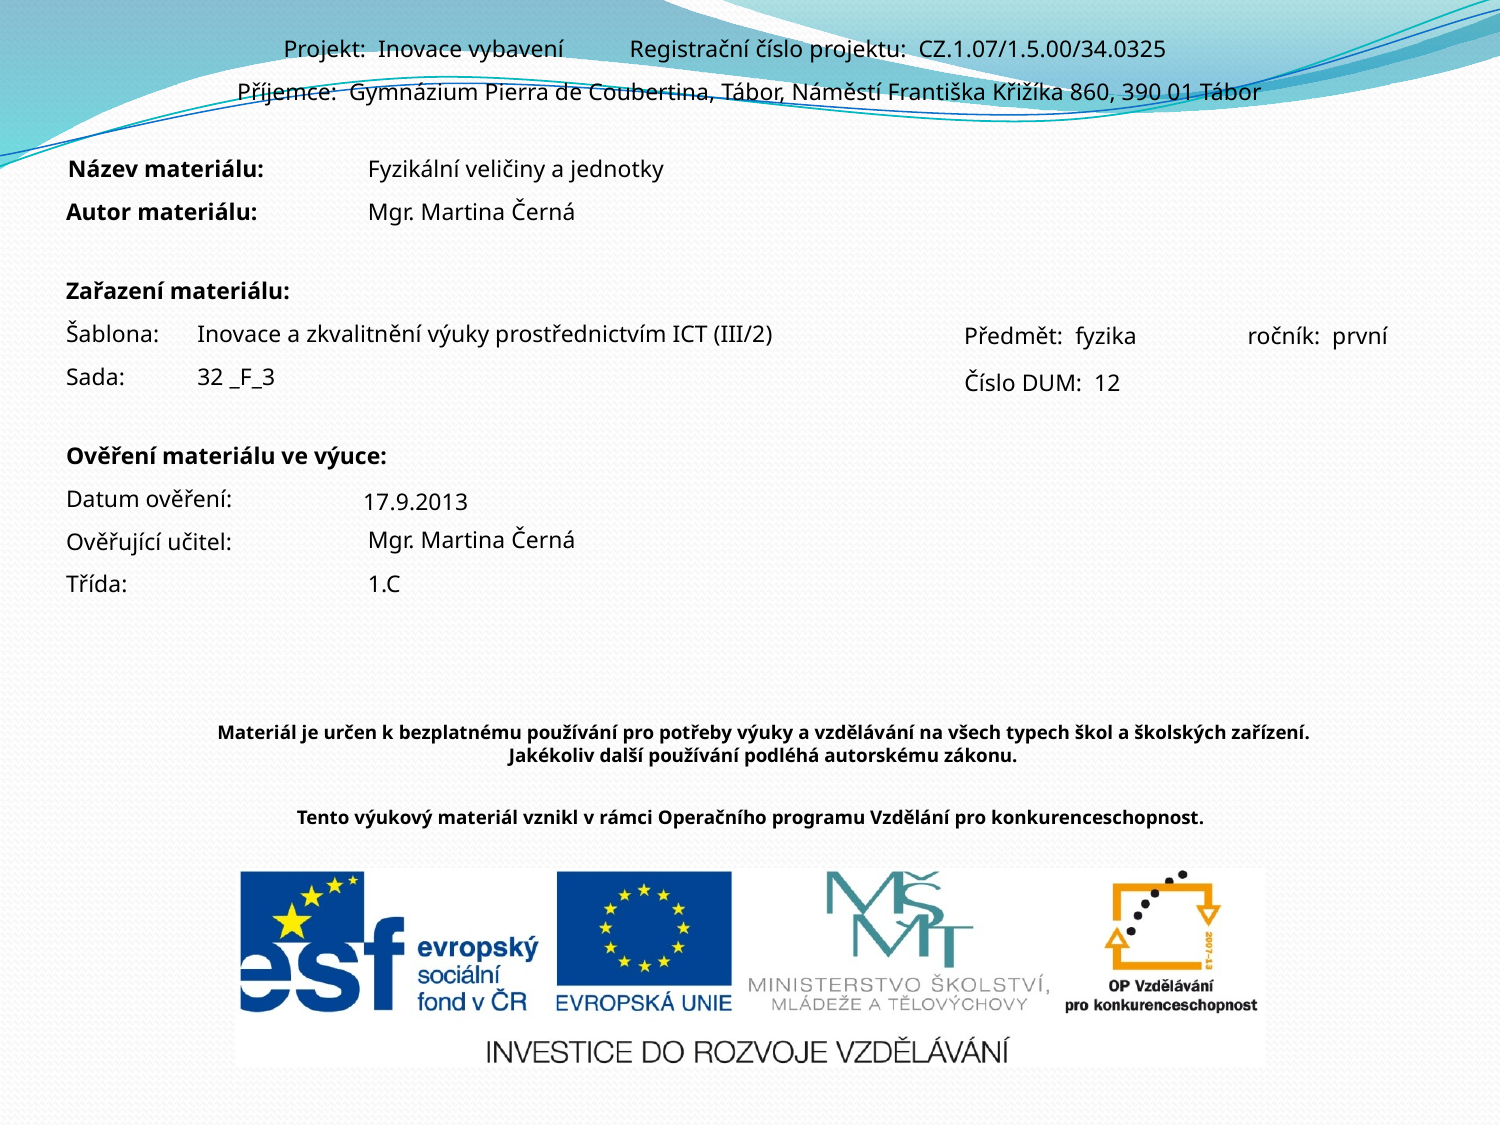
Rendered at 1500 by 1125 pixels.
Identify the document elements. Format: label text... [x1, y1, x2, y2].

text_box Název materiálu: [54, 148, 374, 217]
text_box Šablona: [52, 313, 183, 354]
text_box Předmět: fyzika [950, 314, 1211, 356]
text_box Třída: [52, 563, 180, 604]
text_box Tento výukový materiál vznikl v rámci Operačního programu Vzdělání pro konkurenceschopnost. [129, 798, 1371, 835]
text_box Datum ověření: [52, 478, 308, 519]
text_box Mgr. Martina Černá [354, 191, 617, 233]
text_box Mgr. Martina Černá [354, 519, 617, 561]
text_box 32 _F_3 [183, 356, 580, 398]
text_box Zařazení materiálu: [52, 270, 379, 311]
text_box Příjemce: Gymnázium Pierra de Coubertina, Tábor, Náměstí Františka Křižíka 860, 390 01 Tábor [116, 71, 1384, 113]
text_box Autor materiálu: [52, 191, 334, 233]
text_box Projekt: Inovace vybavení Registrační číslo projektu: CZ.1.07/1.5.00/34.0325 [269, 28, 1230, 69]
text_box Materiál je určen k bezplatnému používání pro potřeby výuky a vzdělávání na všech typech škol a školských zařízení. Jakékoliv další používání podléhá autorskému zákonu. [0, 714, 1500, 773]
text_box Sada: [52, 356, 180, 398]
text_box 17.9.2013 [348, 479, 538, 522]
text_box Ověřující učitel: [52, 521, 312, 563]
text_box 1.C [354, 562, 464, 604]
text_box Fyzikální veličiny a jednotky [354, 148, 727, 189]
text_box Inovace a zkvalitnění výuky prostřednictvím ICT (III/2) [183, 313, 949, 354]
text_box Číslo DUM: 12 [950, 361, 1154, 403]
text_box Ověření materiálu ve výuce: [52, 435, 507, 476]
text_box ročník: první [1234, 314, 1412, 356]
picture [235, 867, 1265, 1067]
